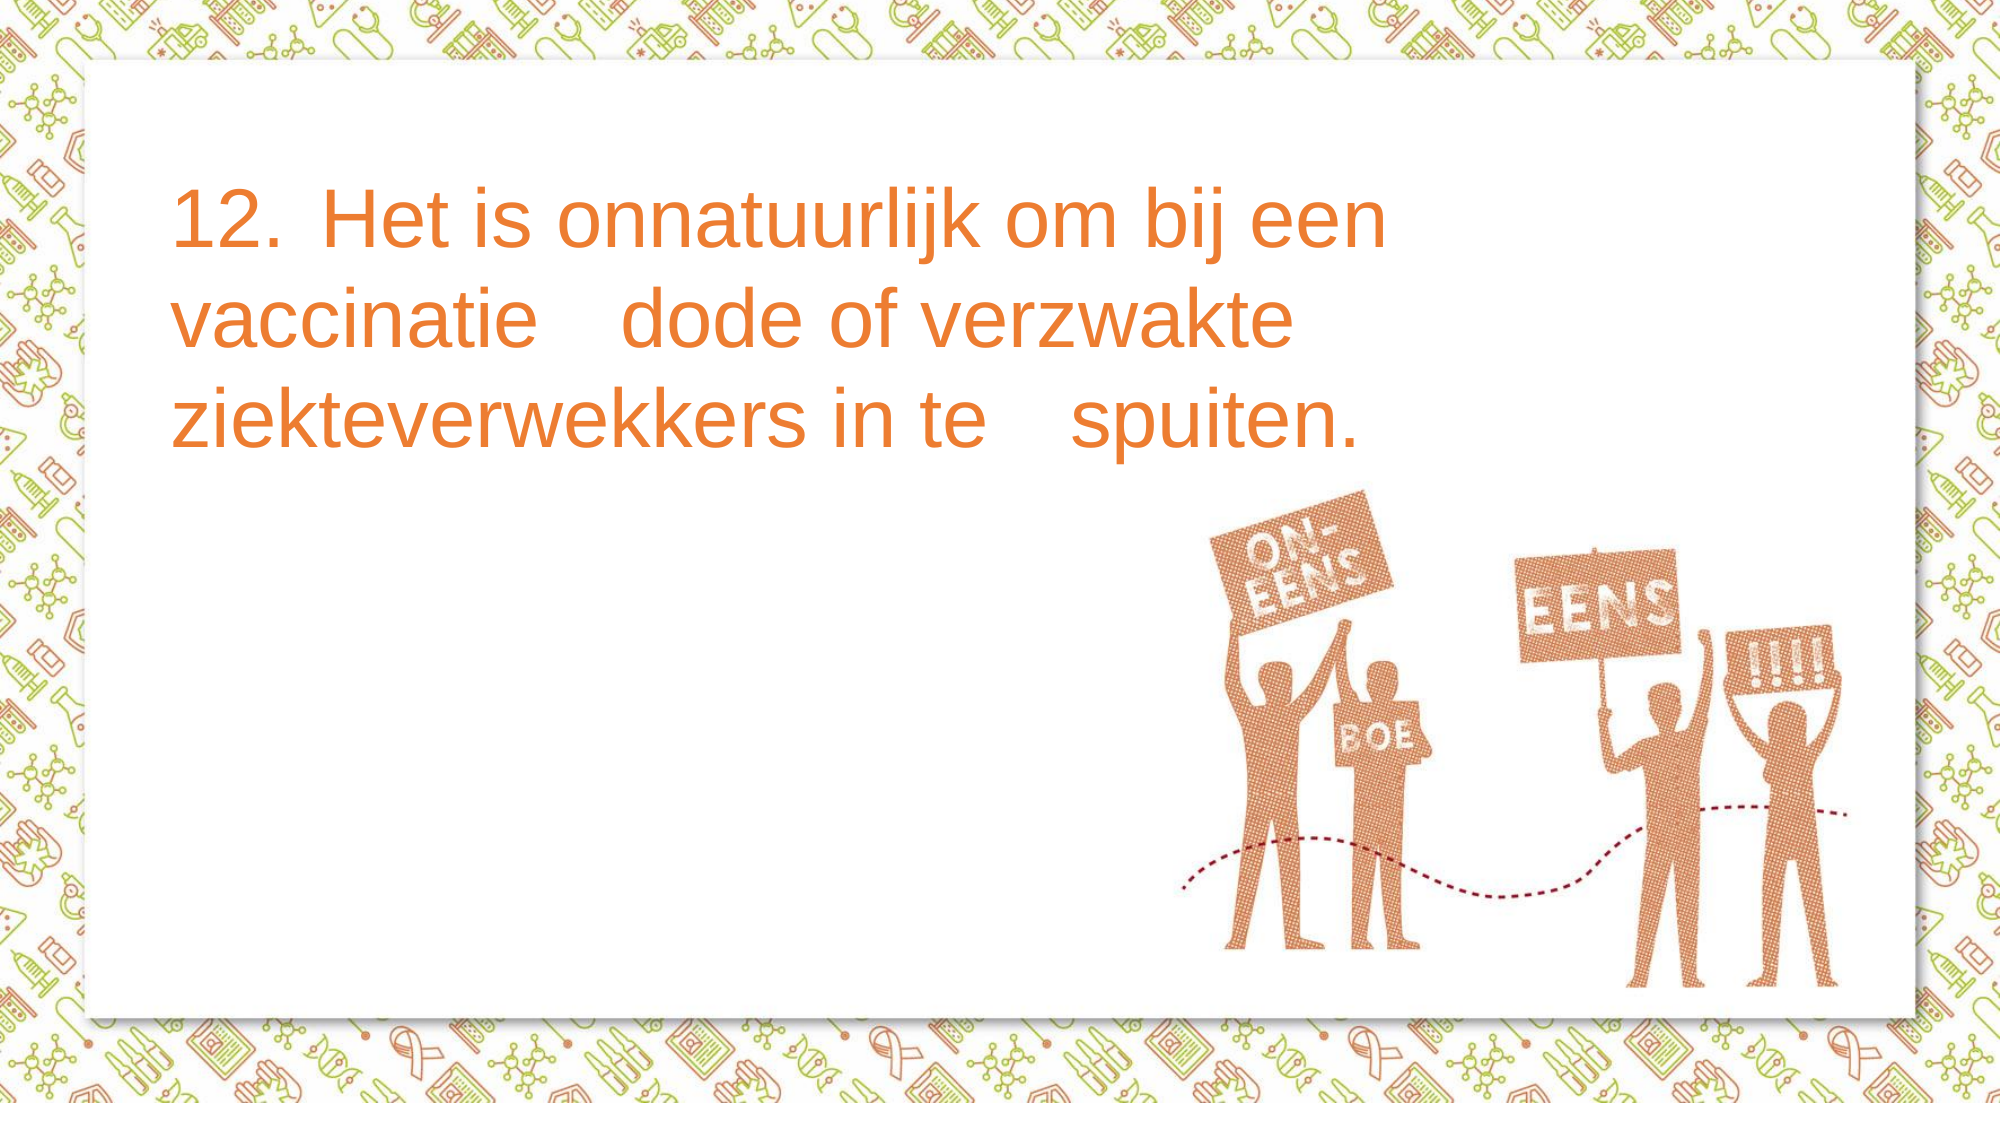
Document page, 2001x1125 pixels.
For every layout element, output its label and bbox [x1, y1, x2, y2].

list [0, 0, 2000, 1103]
